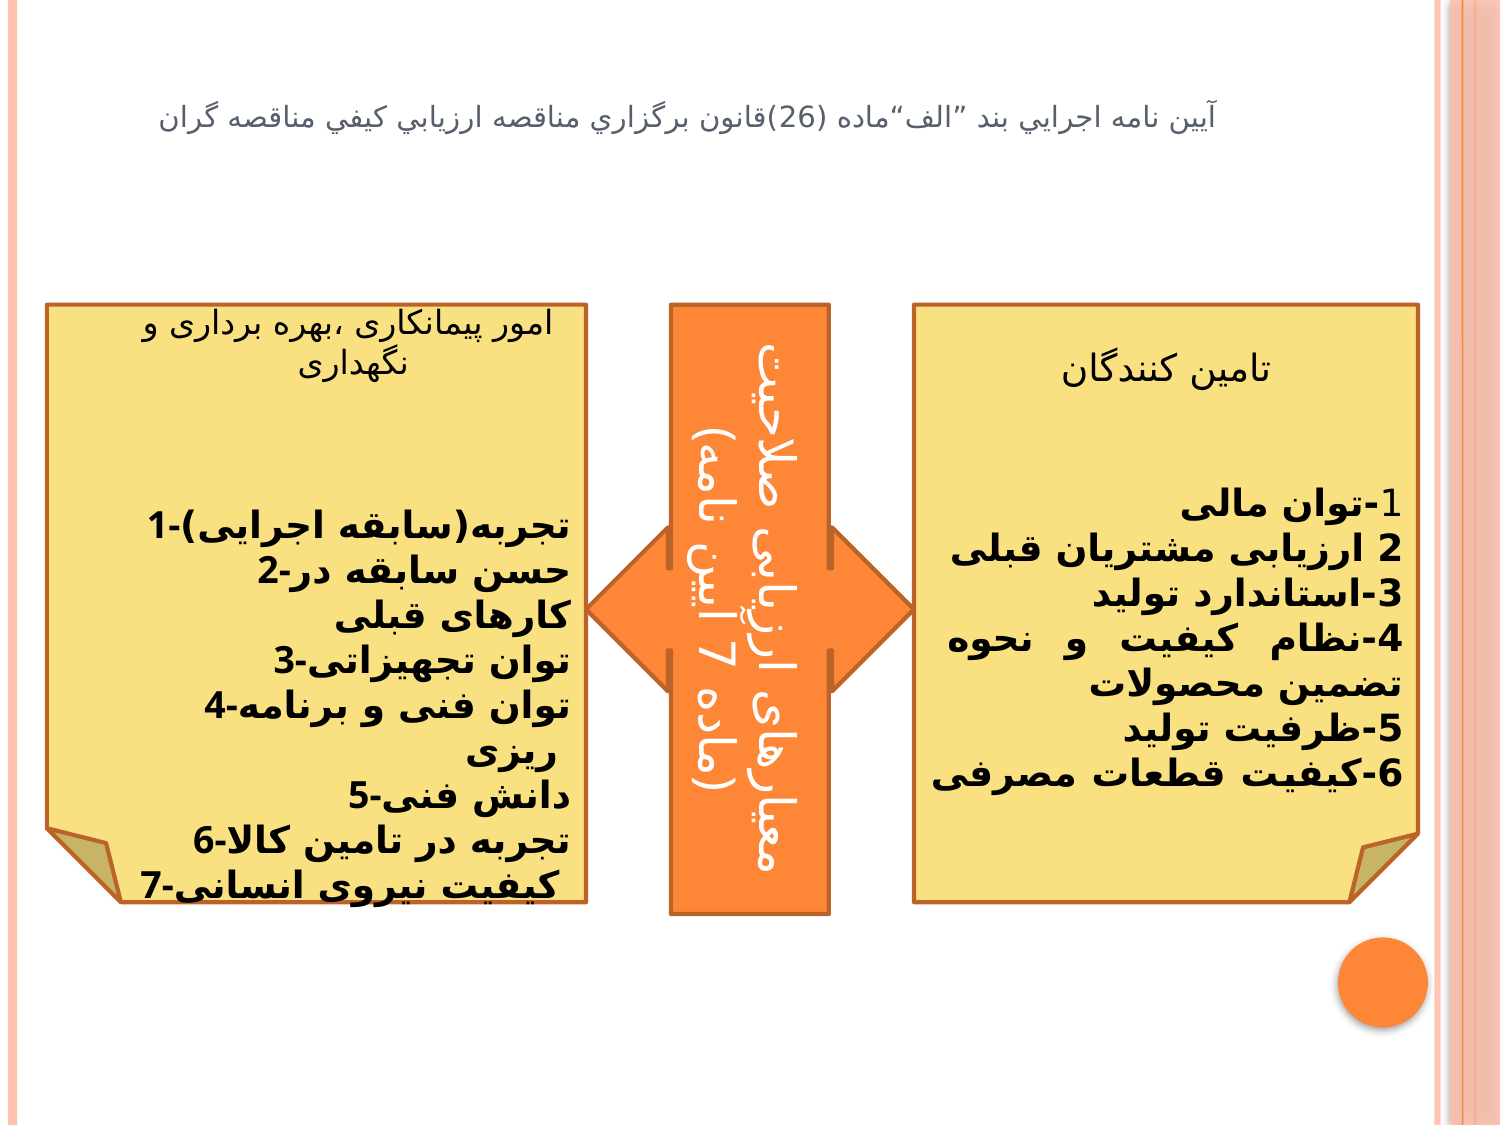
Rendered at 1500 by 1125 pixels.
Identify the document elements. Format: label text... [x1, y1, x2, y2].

text_box معیارهای ارزیابی صلاحیت (ماده 7 آیین نامه) [589, 302, 911, 917]
text_box تامین کنندگان 1-توان مالی 2 ارزیابی مشتریان قبلی 3-استاندارد تولید 4-نظام کیفیت و نحوه تضمین محصولات 5-ظرفیت تولید 6-کیفیت قطعات مصرفی [911, 302, 1421, 905]
text_box امور پیمانکاری ،بهره برداری و نگهداری 1-تجربه(سابقه اجرایی) 2-حسن سابقه در کارهای قبلی 3-توان تجهیزاتی 4-توان فنی و برنامه ریزی 5-دانش فنی 6-تجربه در تامین کالا 7-کیفیت نیروی انسانی [44, 302, 589, 905]
text_box آيين نامه اجرايي بند ”الف“ماده (26)قانون برگزاري مناقصه ارزيابي كيفي مناقصه گران [75, 45, 1300, 141]
